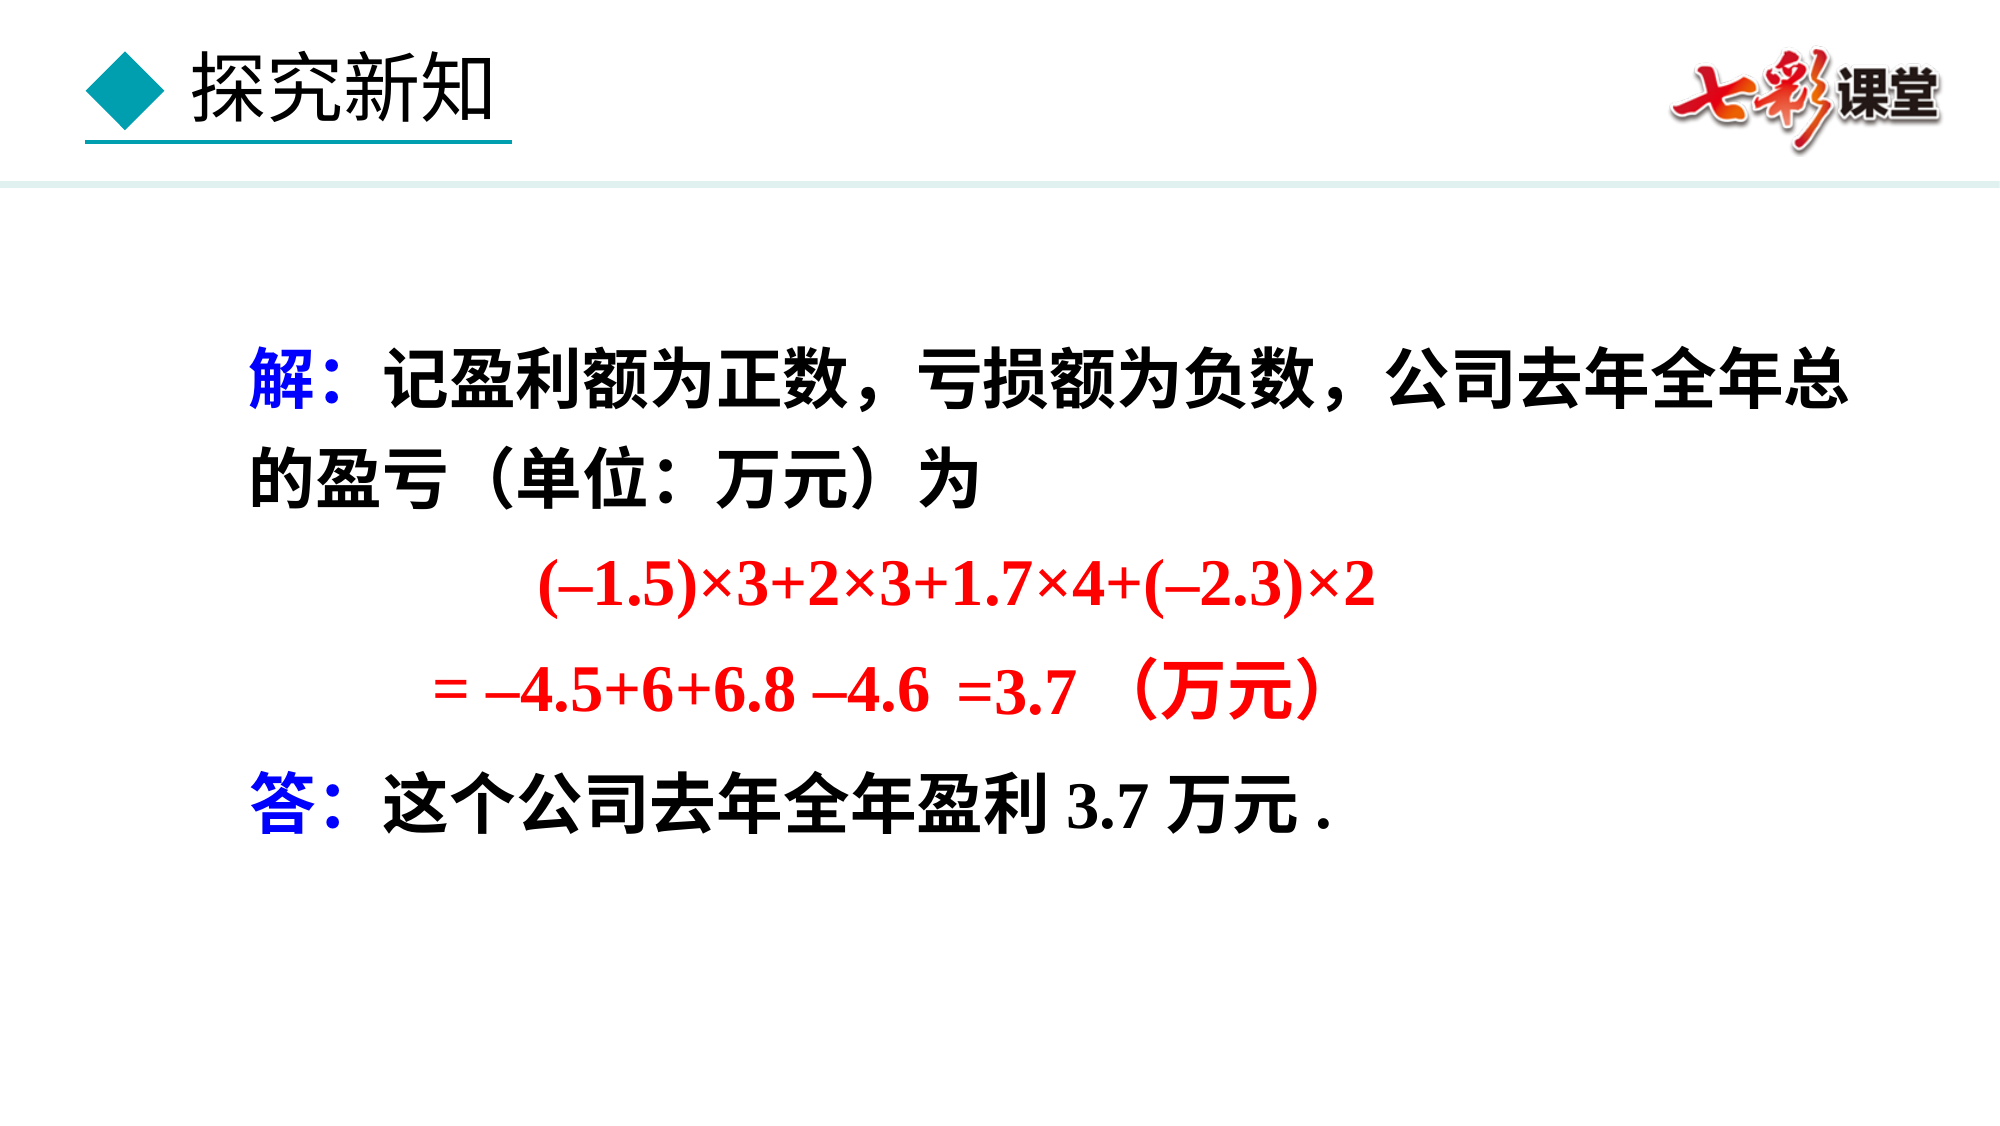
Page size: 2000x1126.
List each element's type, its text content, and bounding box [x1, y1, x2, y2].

picture [1666, 42, 1948, 157]
text_box =3.7（万元） [936, 637, 1381, 738]
text_box 解：记盈利额为正数，亏损额为负数，公司去年全年总的盈亏（单位：万元）为 [229, 306, 1898, 527]
text_box 答：这个公司去年全年盈利3.7万元. [229, 752, 1353, 852]
text_box (–1.5)×3+2×3+1.7×4+(–2.3)×2 [517, 528, 1399, 629]
text_box = –4.5+6+6.8 –4.6 [411, 634, 952, 735]
